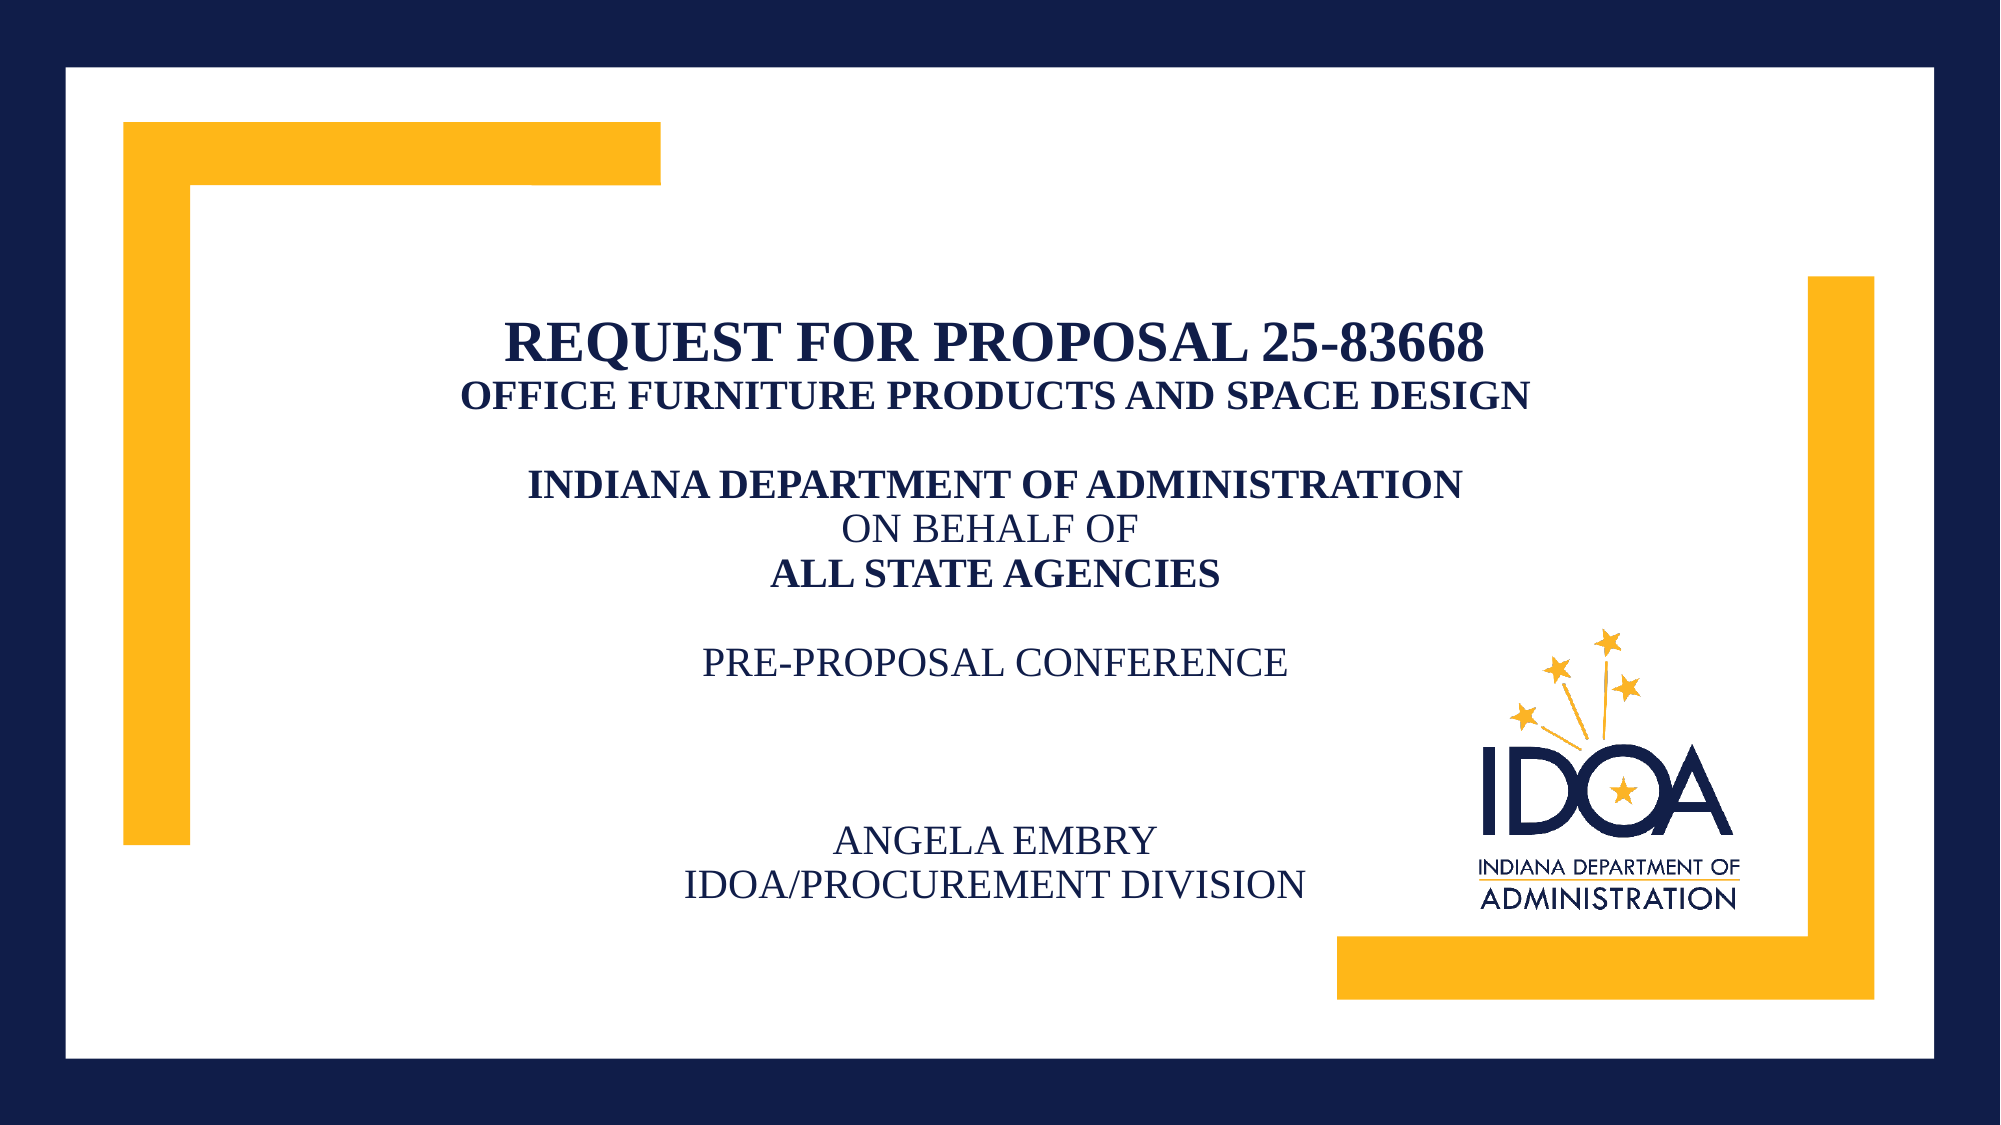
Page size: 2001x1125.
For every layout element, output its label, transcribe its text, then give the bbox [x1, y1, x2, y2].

picture [1412, 599, 1800, 987]
title Request for Proposal 25-83668 Office Furniture Products and Space Design Indiana Department of Administration On Behalf Of All State Agencies Pre-Proposal Conference Angela Embry IDOA/Procurement Division [309, 244, 1682, 916]
